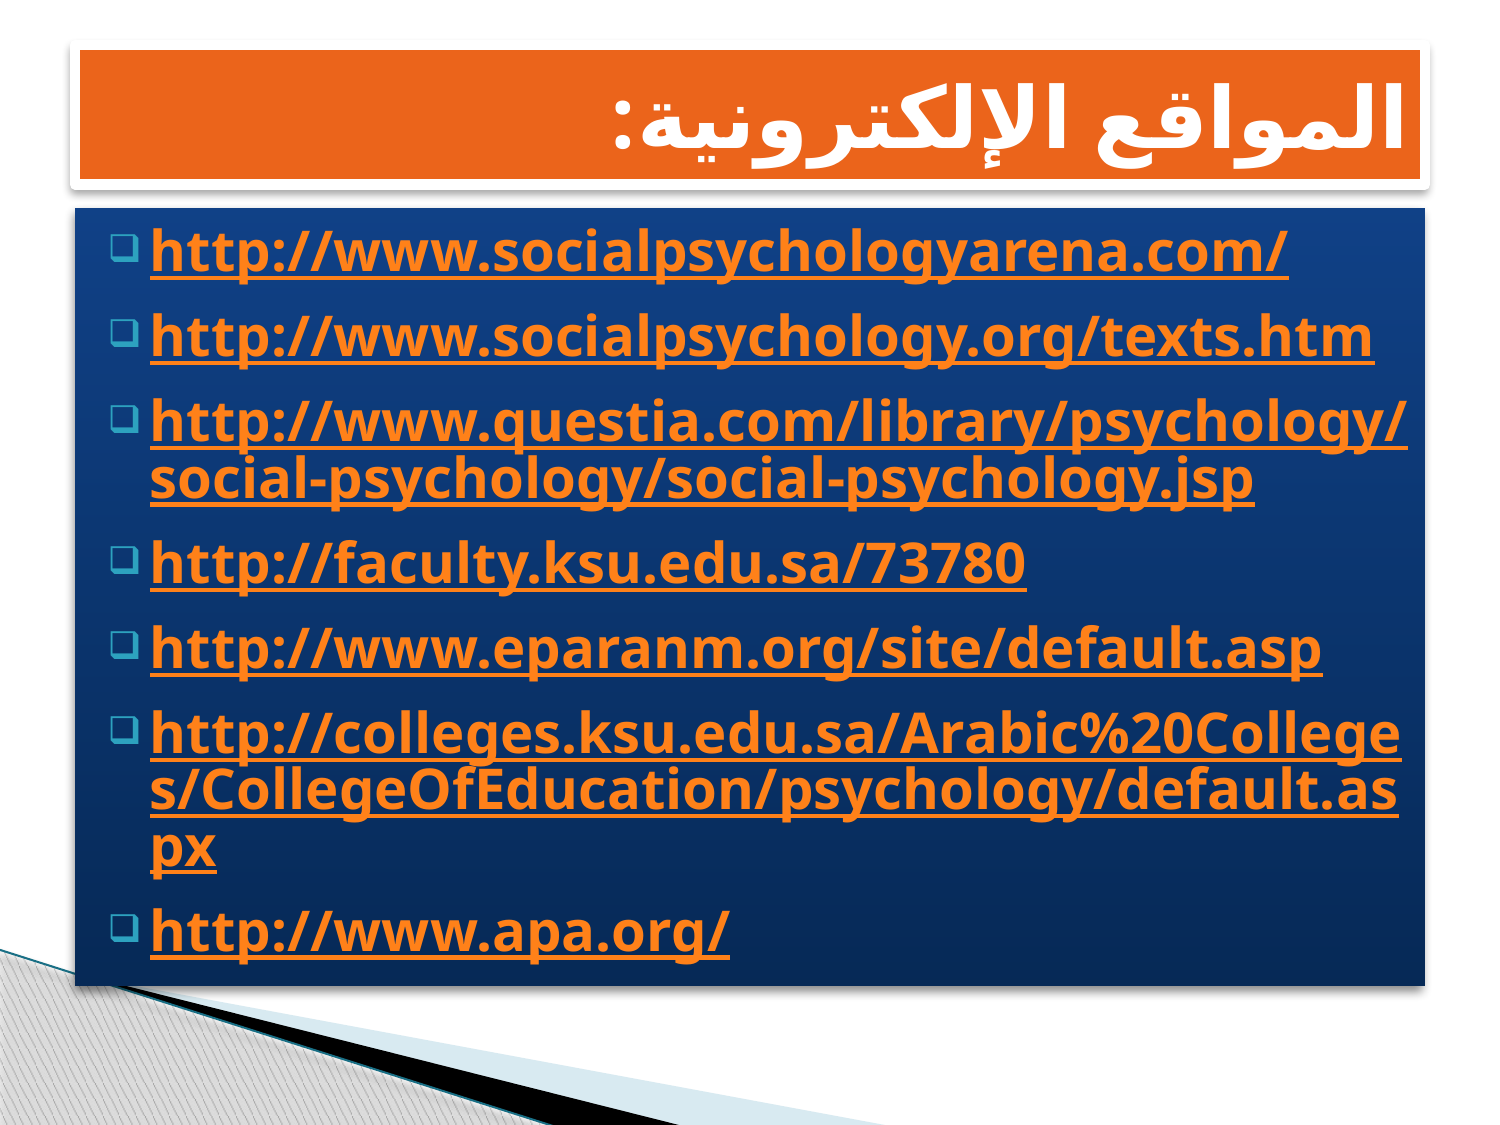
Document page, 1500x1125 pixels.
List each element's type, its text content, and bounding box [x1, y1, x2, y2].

list http://www.socialpsychologyarena.com/ http://www.socialpsychology.org/texts.htm http://www.questia.com/library/psychology/social-psychology/social-psychology.jsp http://faculty.ksu.edu.sa/73780 http://www.eparanm.org/site/default.asp http://colleges.ksu.edu.sa/Arabic%20Colleges/CollegeOfEducation/psychology/default.aspx http://www.apa.org/ [75, 208, 1425, 986]
title المواقع الإلكترونية: [70, 40, 1430, 190]
